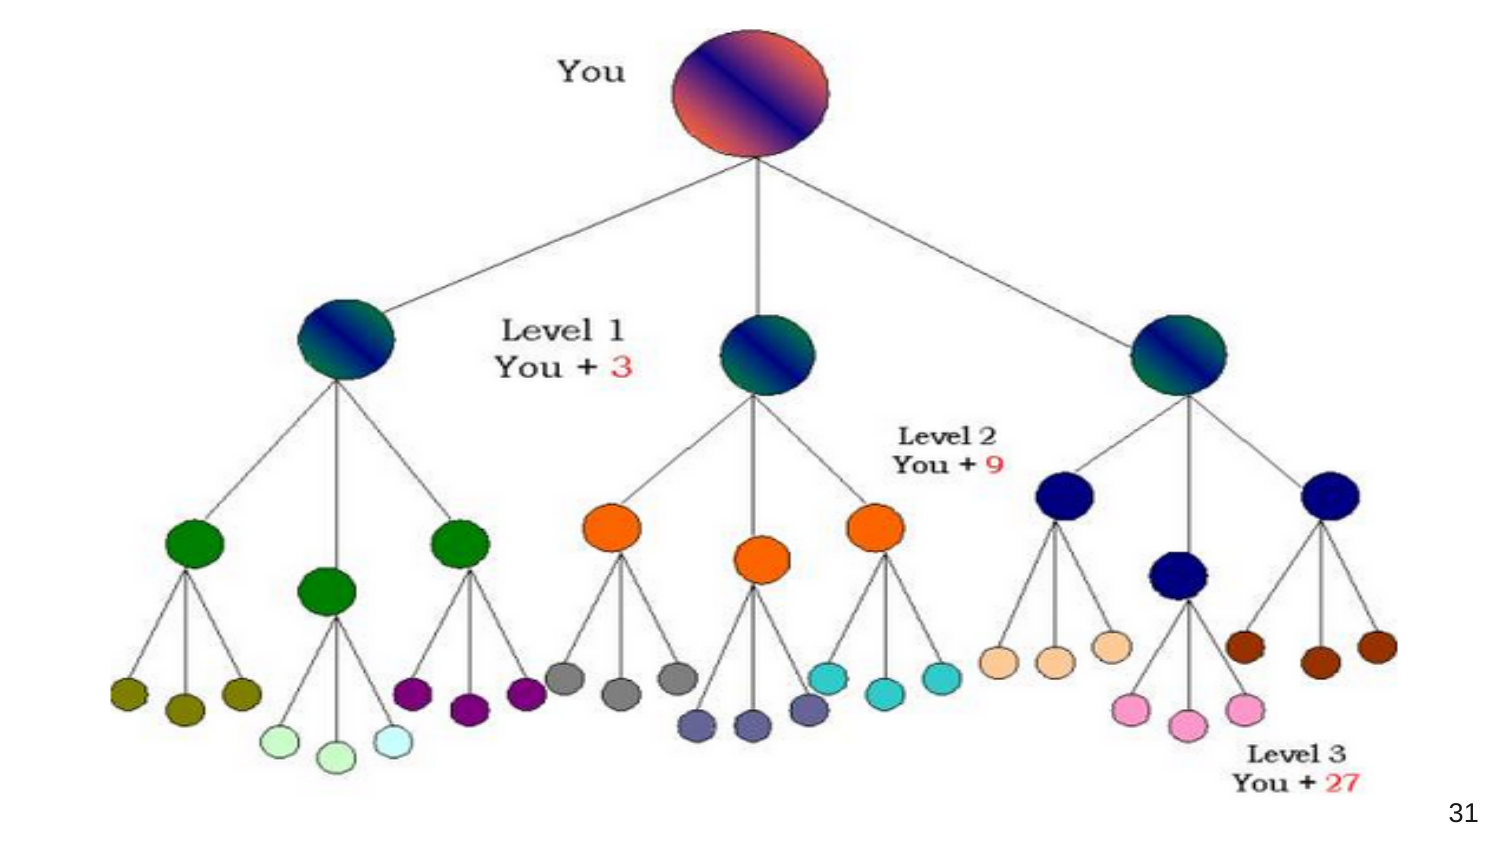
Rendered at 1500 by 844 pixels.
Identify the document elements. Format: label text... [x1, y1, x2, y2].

picture [43, 28, 1457, 816]
slide_number 31 [1403, 779, 1494, 844]
